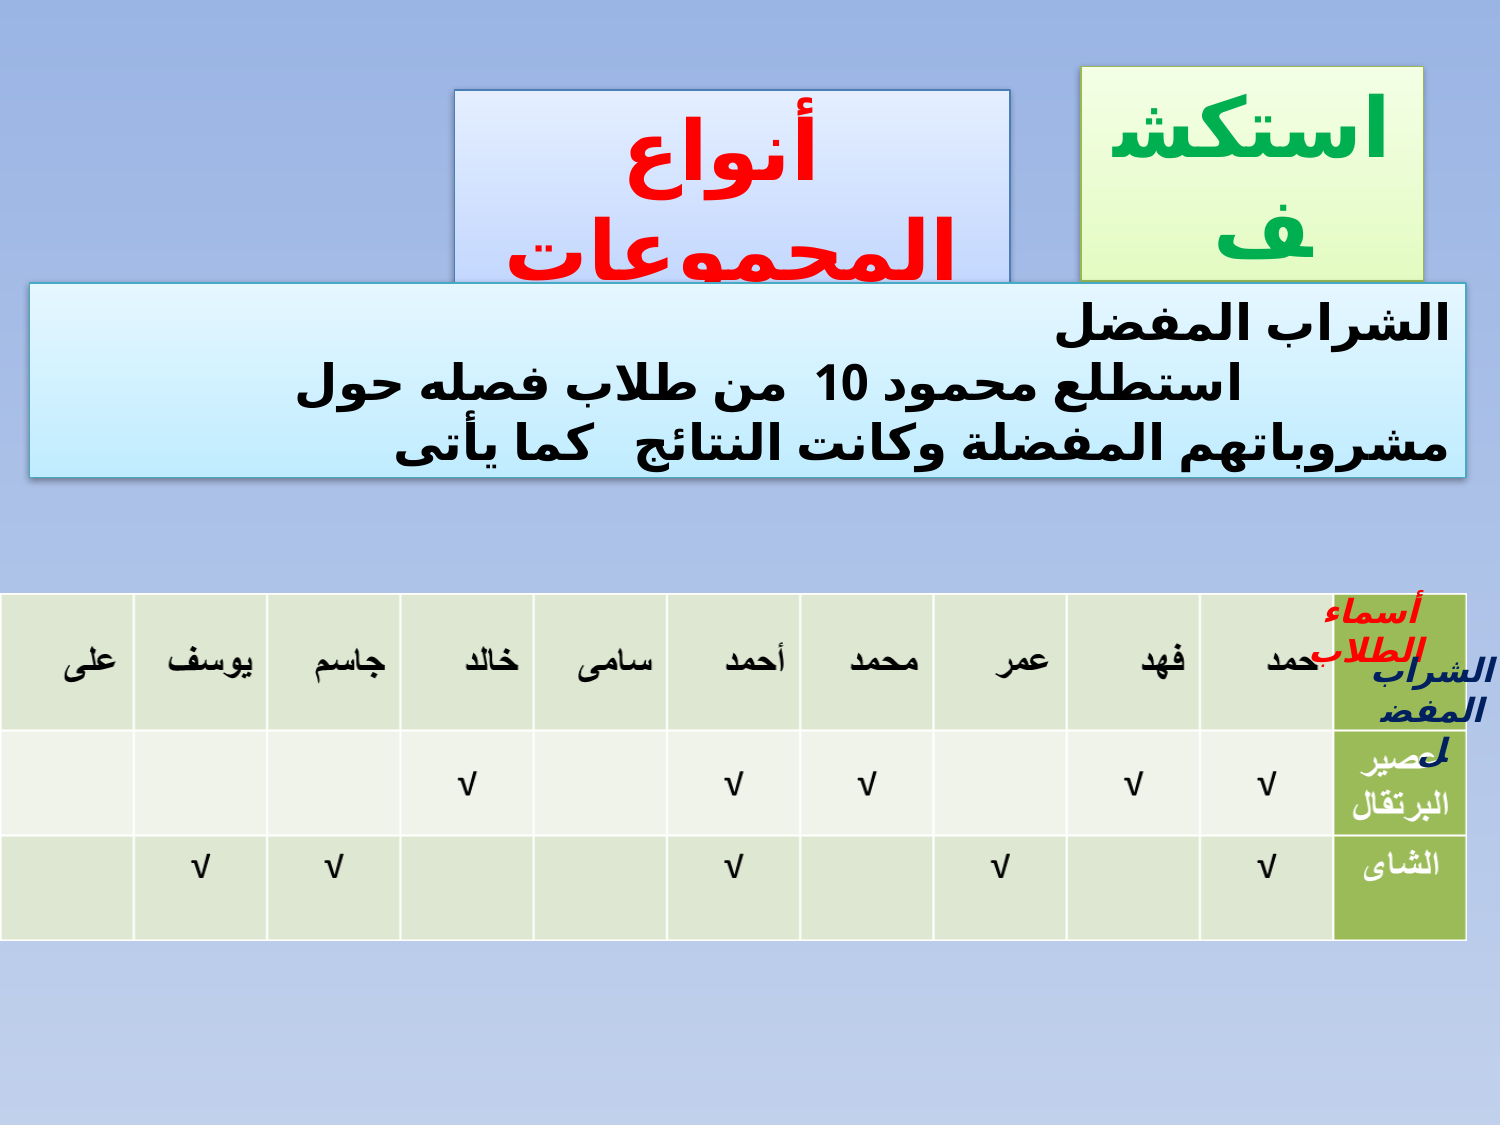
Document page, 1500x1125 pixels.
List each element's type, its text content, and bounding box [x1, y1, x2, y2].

text_box استكشف [1080, 66, 1424, 280]
text_box الشراب المفضل استطلع محمود 10 من طلاب فصله حول مشروباتهم المفضلة وكانت النتائج كما يأتى [29, 282, 1467, 478]
text_box أنواع المجموعات [454, 89, 1011, 280]
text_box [0, 582, 1500, 941]
